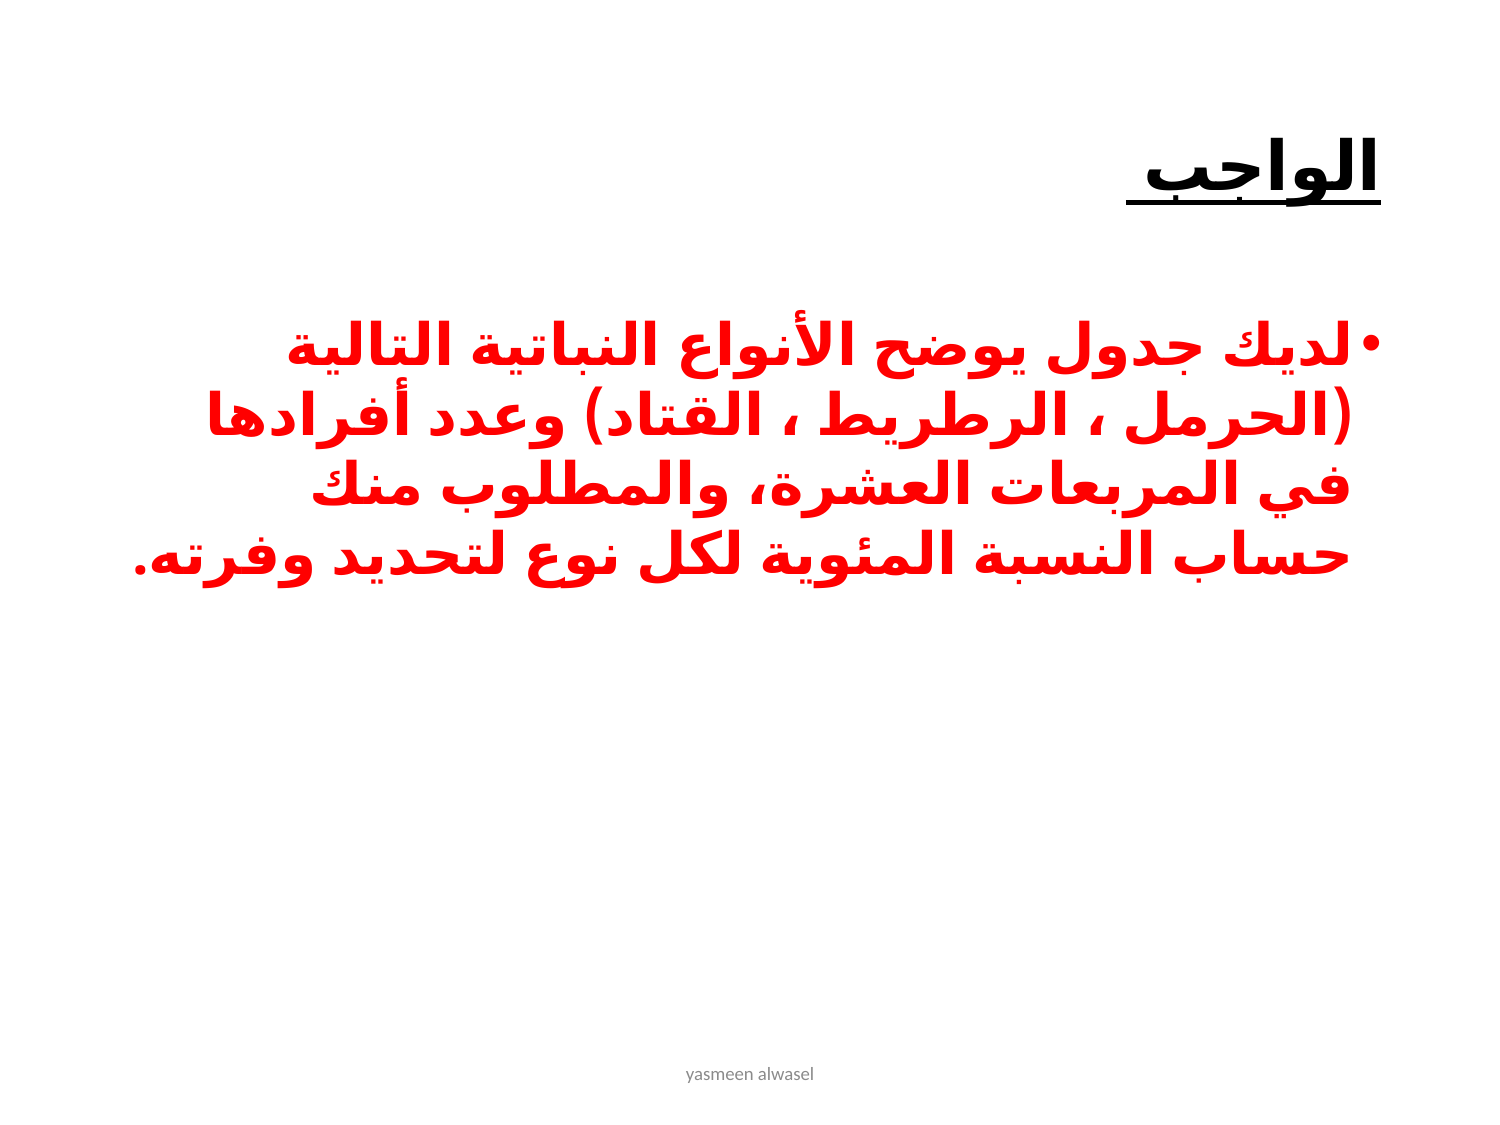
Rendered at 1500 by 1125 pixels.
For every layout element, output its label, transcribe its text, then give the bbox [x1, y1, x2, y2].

list لديك جدول يوضح الأنواع النباتية التالية (الحرمل ، الرطريط ، القتاد) وعدد أفرادها في المربعات العشرة، والمطلوب منك حساب النسبة المئوية لكل نوع لتحديد وفرته. [103, 299, 1397, 610]
footer yasmeen alwasel [496, 1042, 1004, 1103]
title الواجب [103, 59, 1397, 278]
